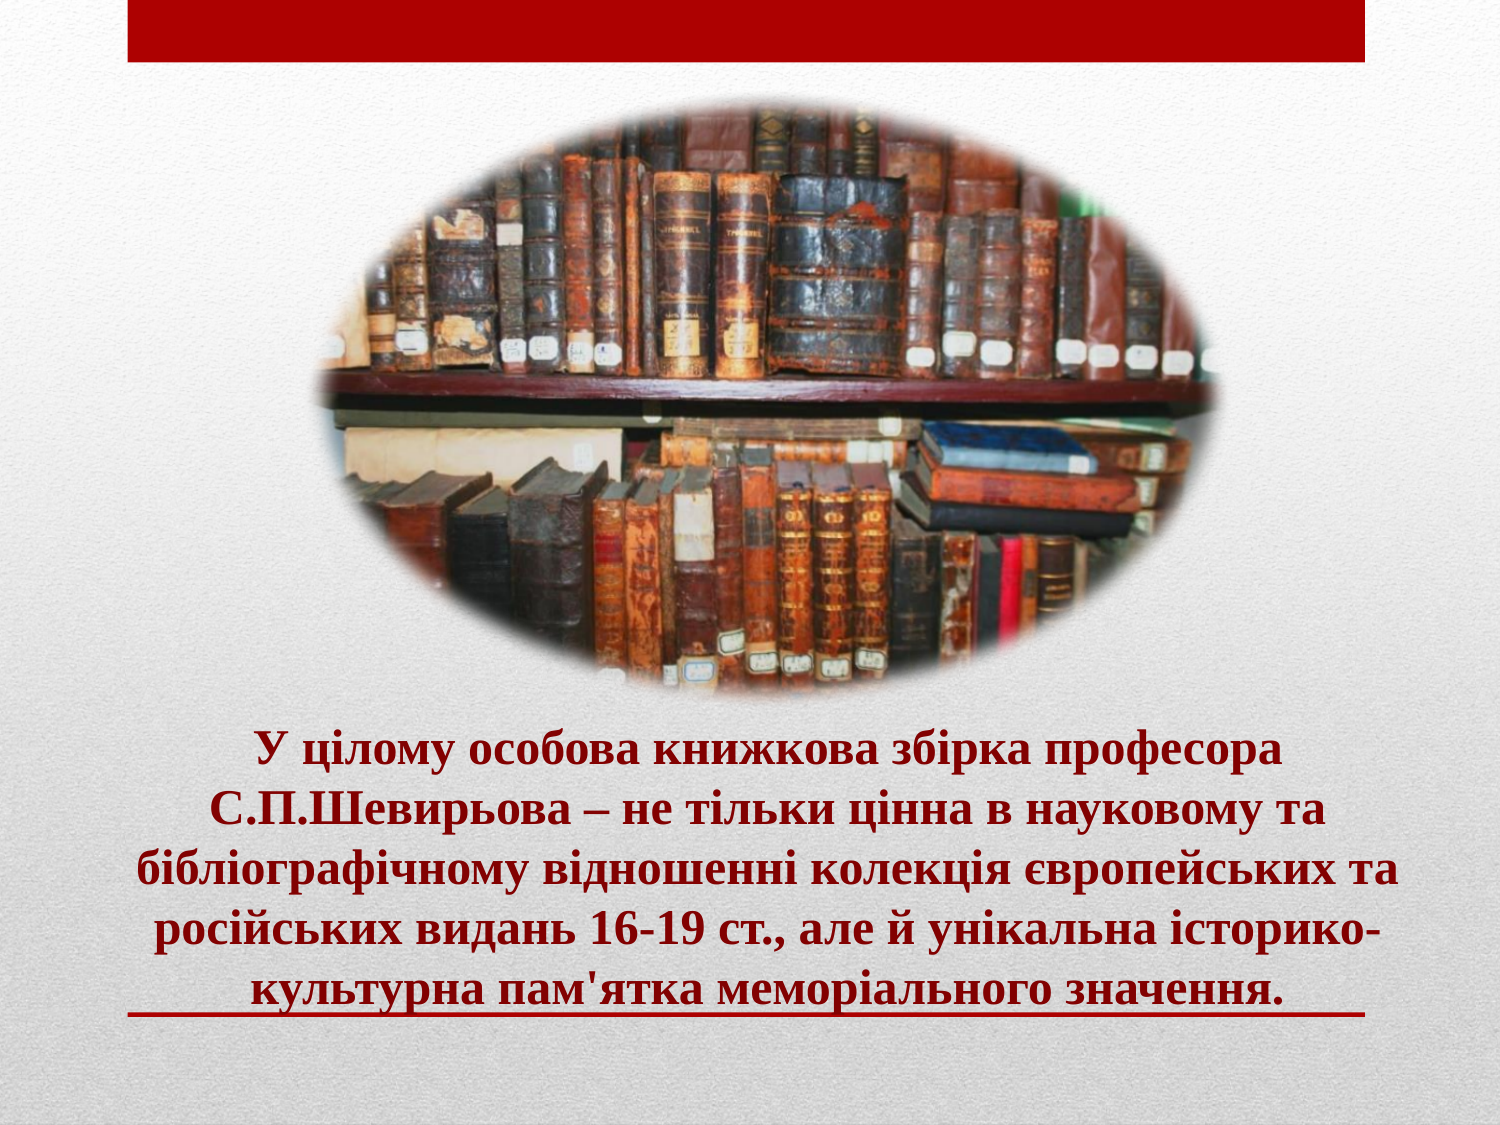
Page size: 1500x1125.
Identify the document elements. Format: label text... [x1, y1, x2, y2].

picture [302, 89, 1233, 711]
text_box У цілому особова книжкова збірка професора С.П.Шевирьова – не тільки цінна в науковому та бібліографічному відношенні колекція європейських та російських видань 16-19 ст., але й унікальна історико-культурна пам'ятка меморіального значення. [88, 707, 1447, 1023]
